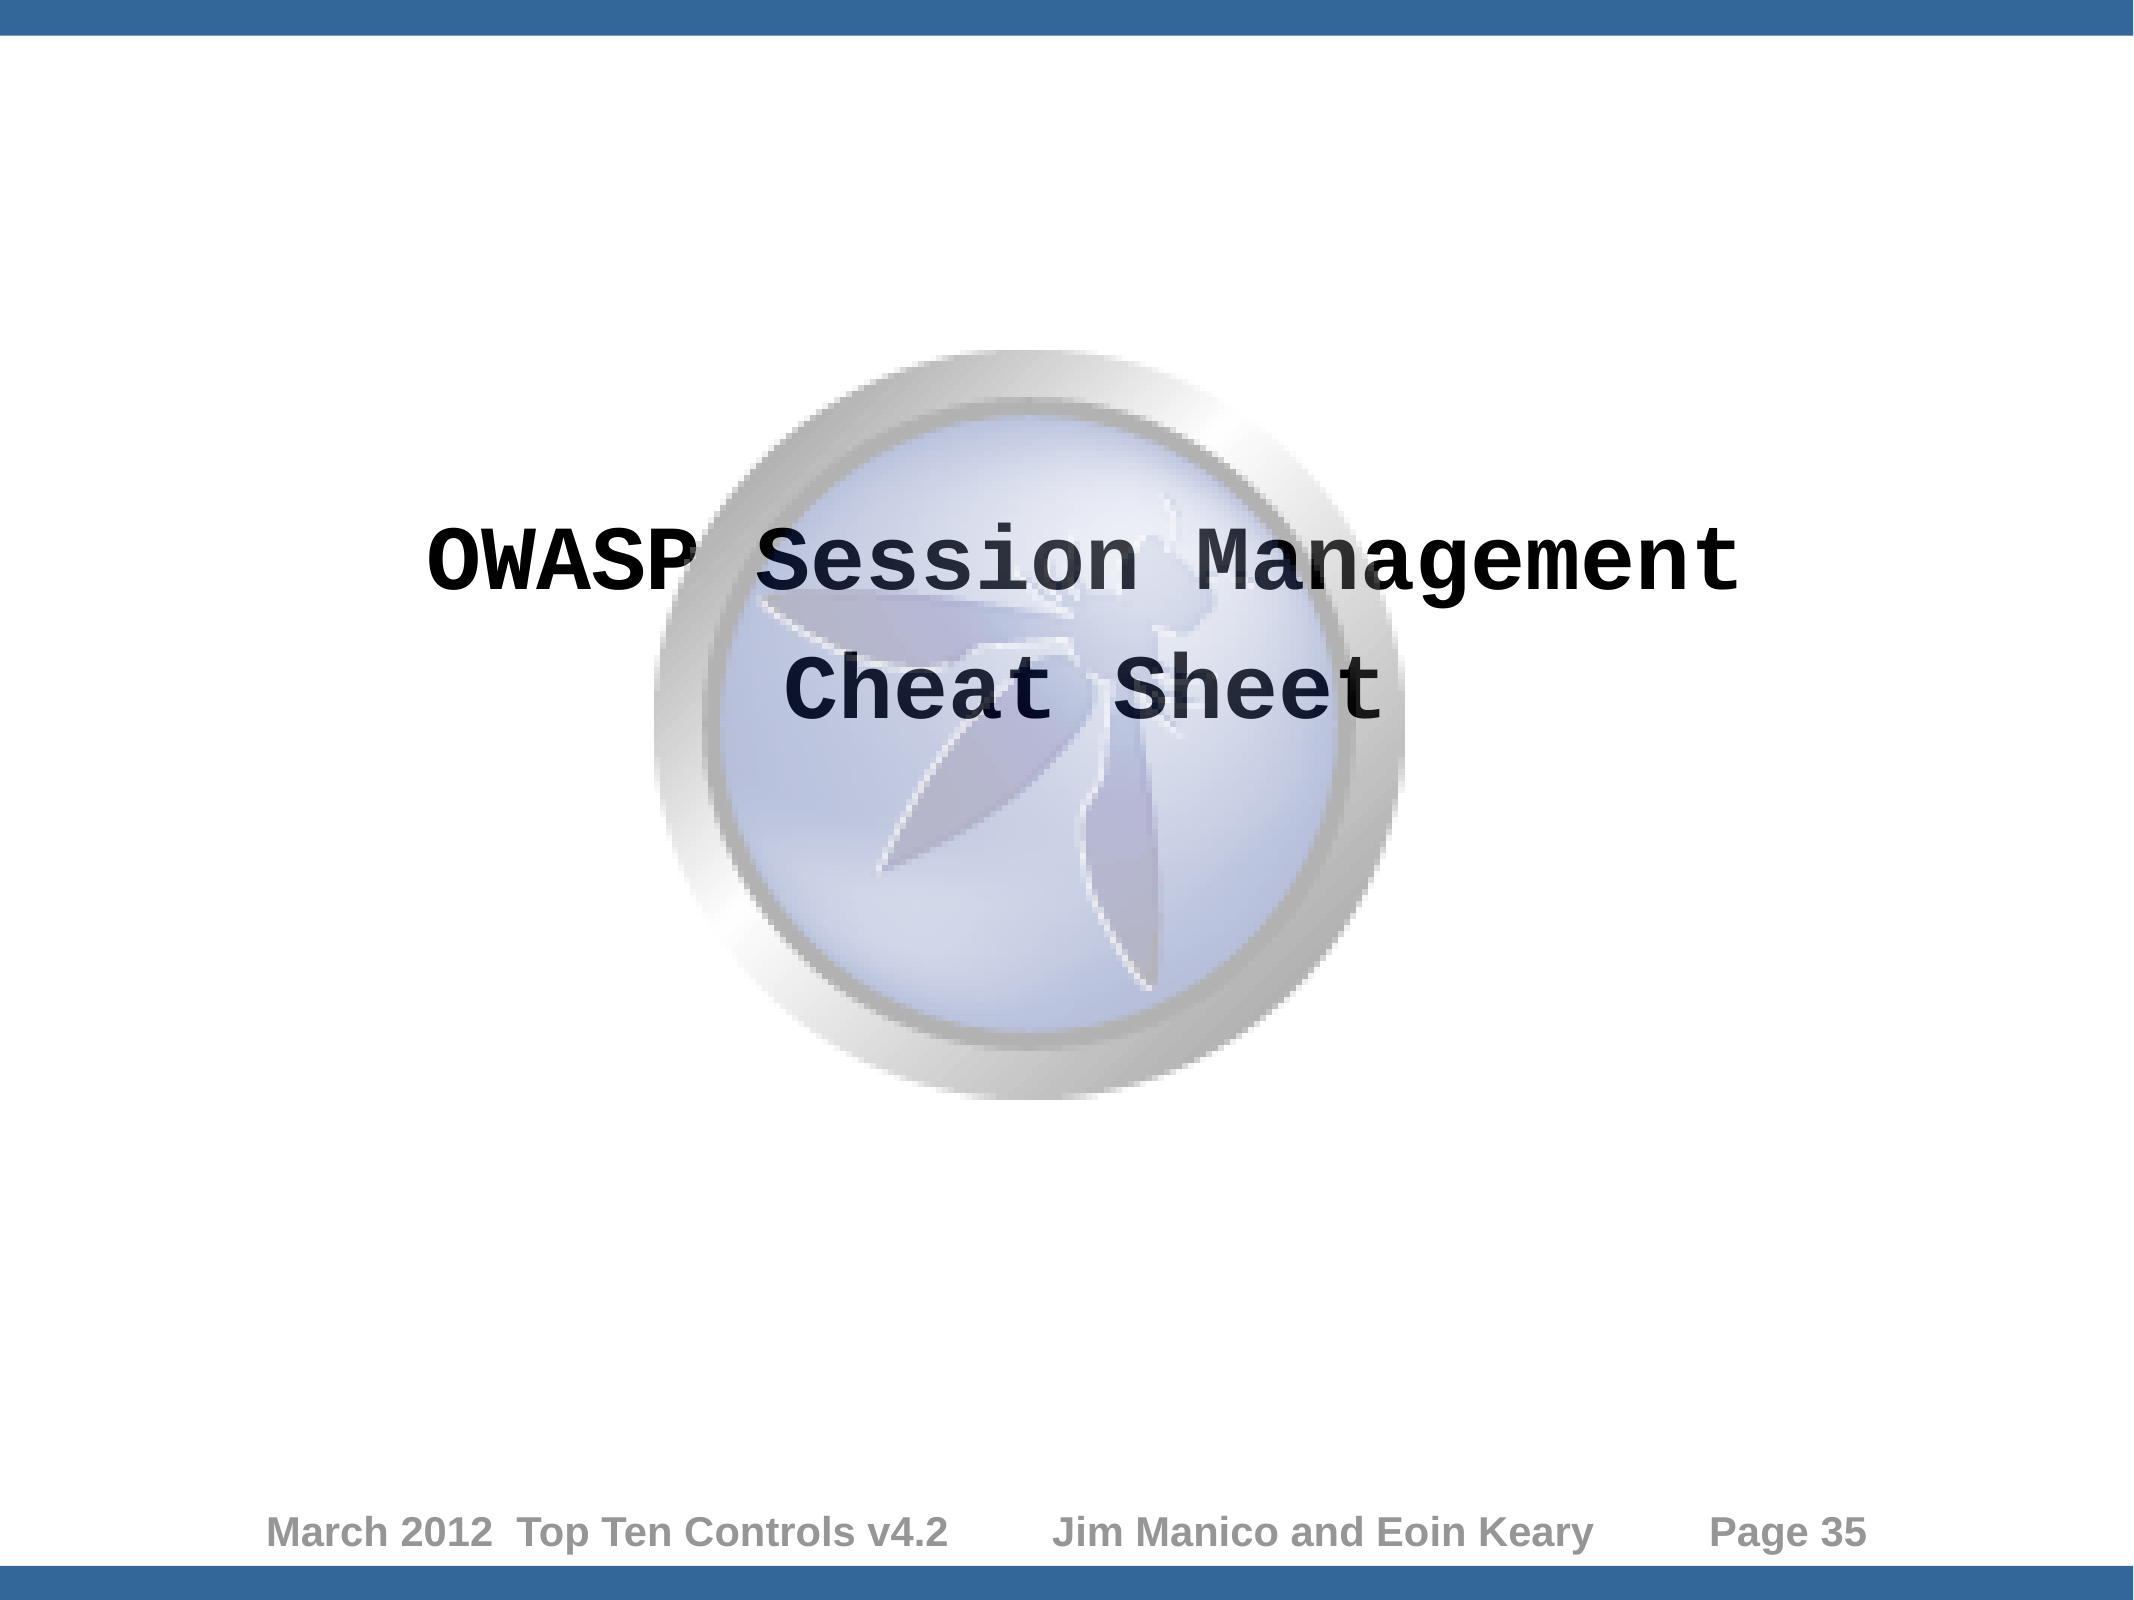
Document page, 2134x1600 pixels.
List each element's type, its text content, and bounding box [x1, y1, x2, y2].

picture [653, 349, 1405, 1101]
list OWASP Session Management Cheat Sheet [1410, 487, 2084, 1088]
list OWASP Session Management Cheat Sheet [88, 487, 648, 1088]
